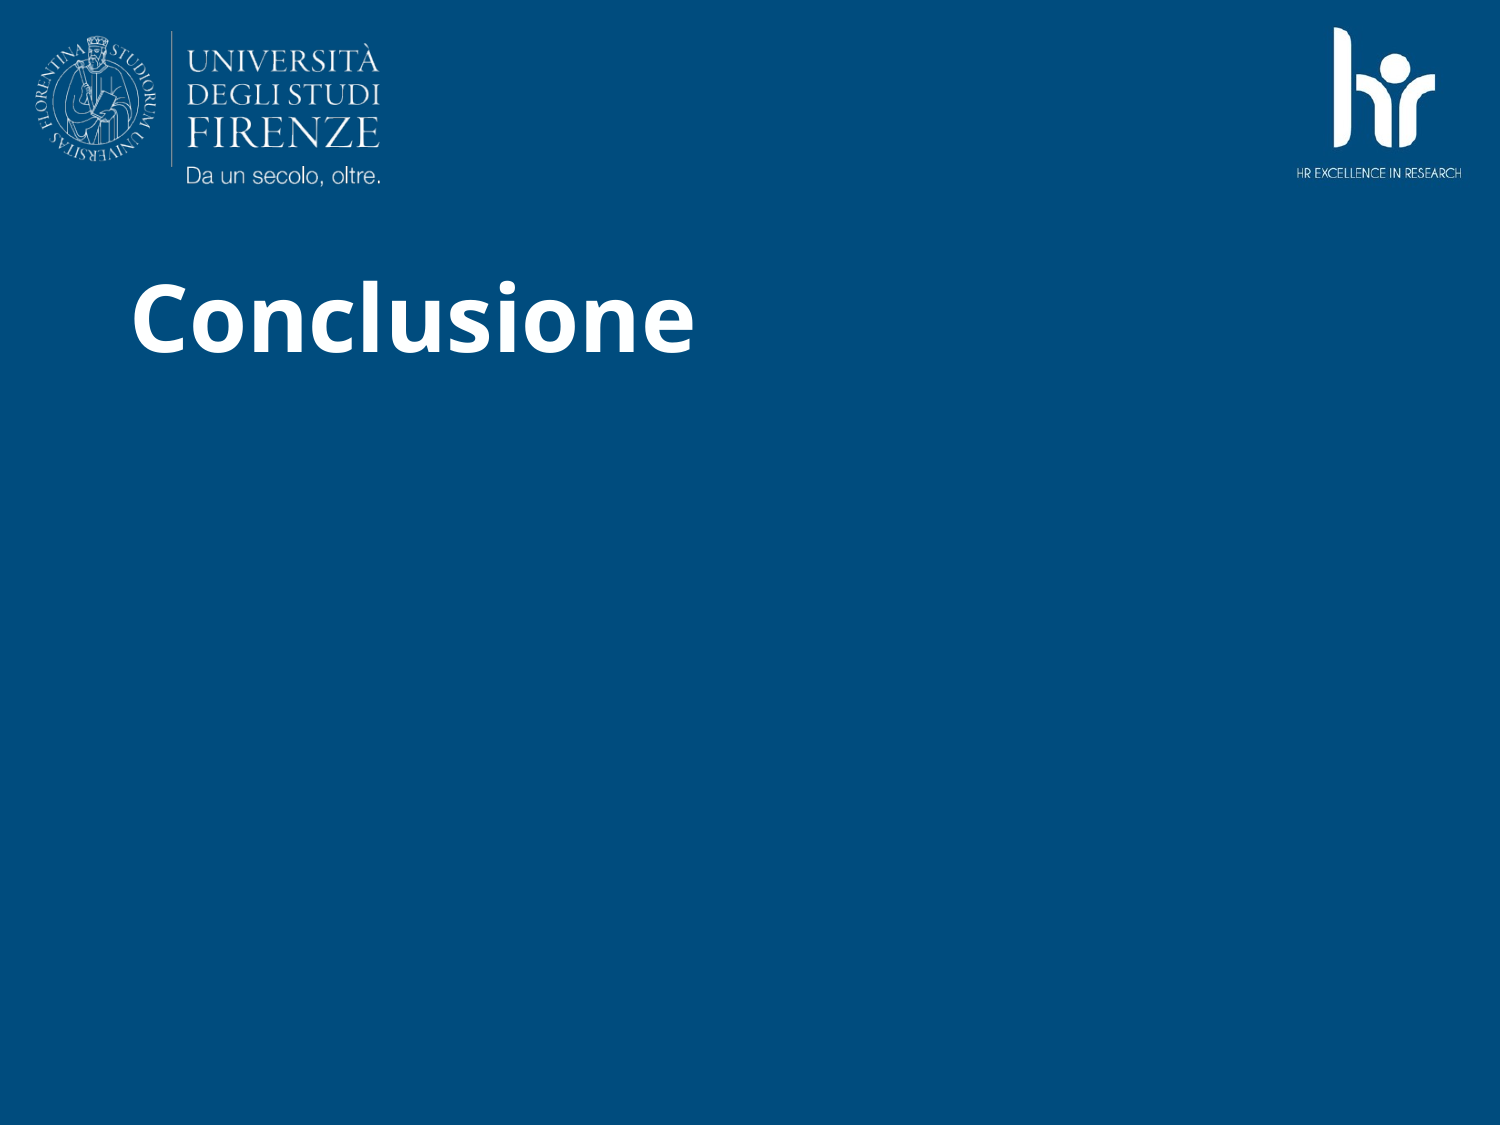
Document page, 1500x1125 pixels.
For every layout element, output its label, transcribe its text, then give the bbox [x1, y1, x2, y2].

title Conclusione [114, 263, 1470, 419]
picture [1283, 0, 1500, 188]
